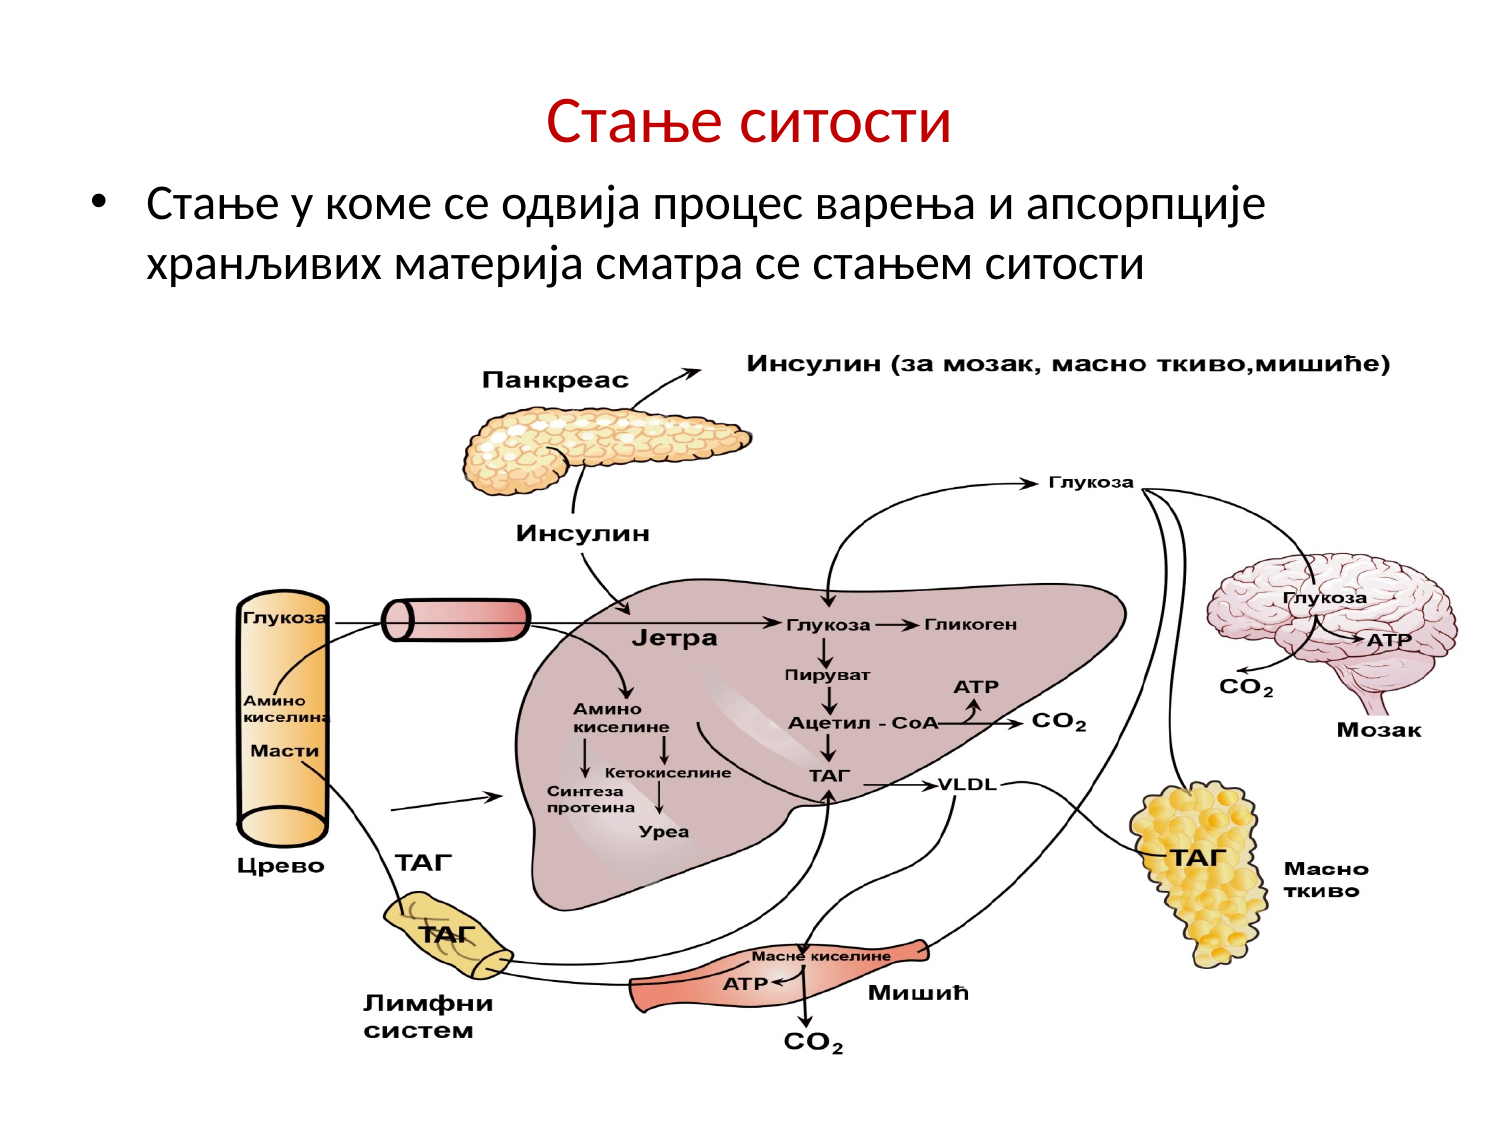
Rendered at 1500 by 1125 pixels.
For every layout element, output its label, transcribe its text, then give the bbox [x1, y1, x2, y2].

picture [124, 324, 1476, 1063]
list Стање у коме се одвија процес варења и апсорпције хранљивих материја сматра се стањем ситости [75, 162, 1425, 1005]
title Стање ситости [75, 45, 1425, 162]
